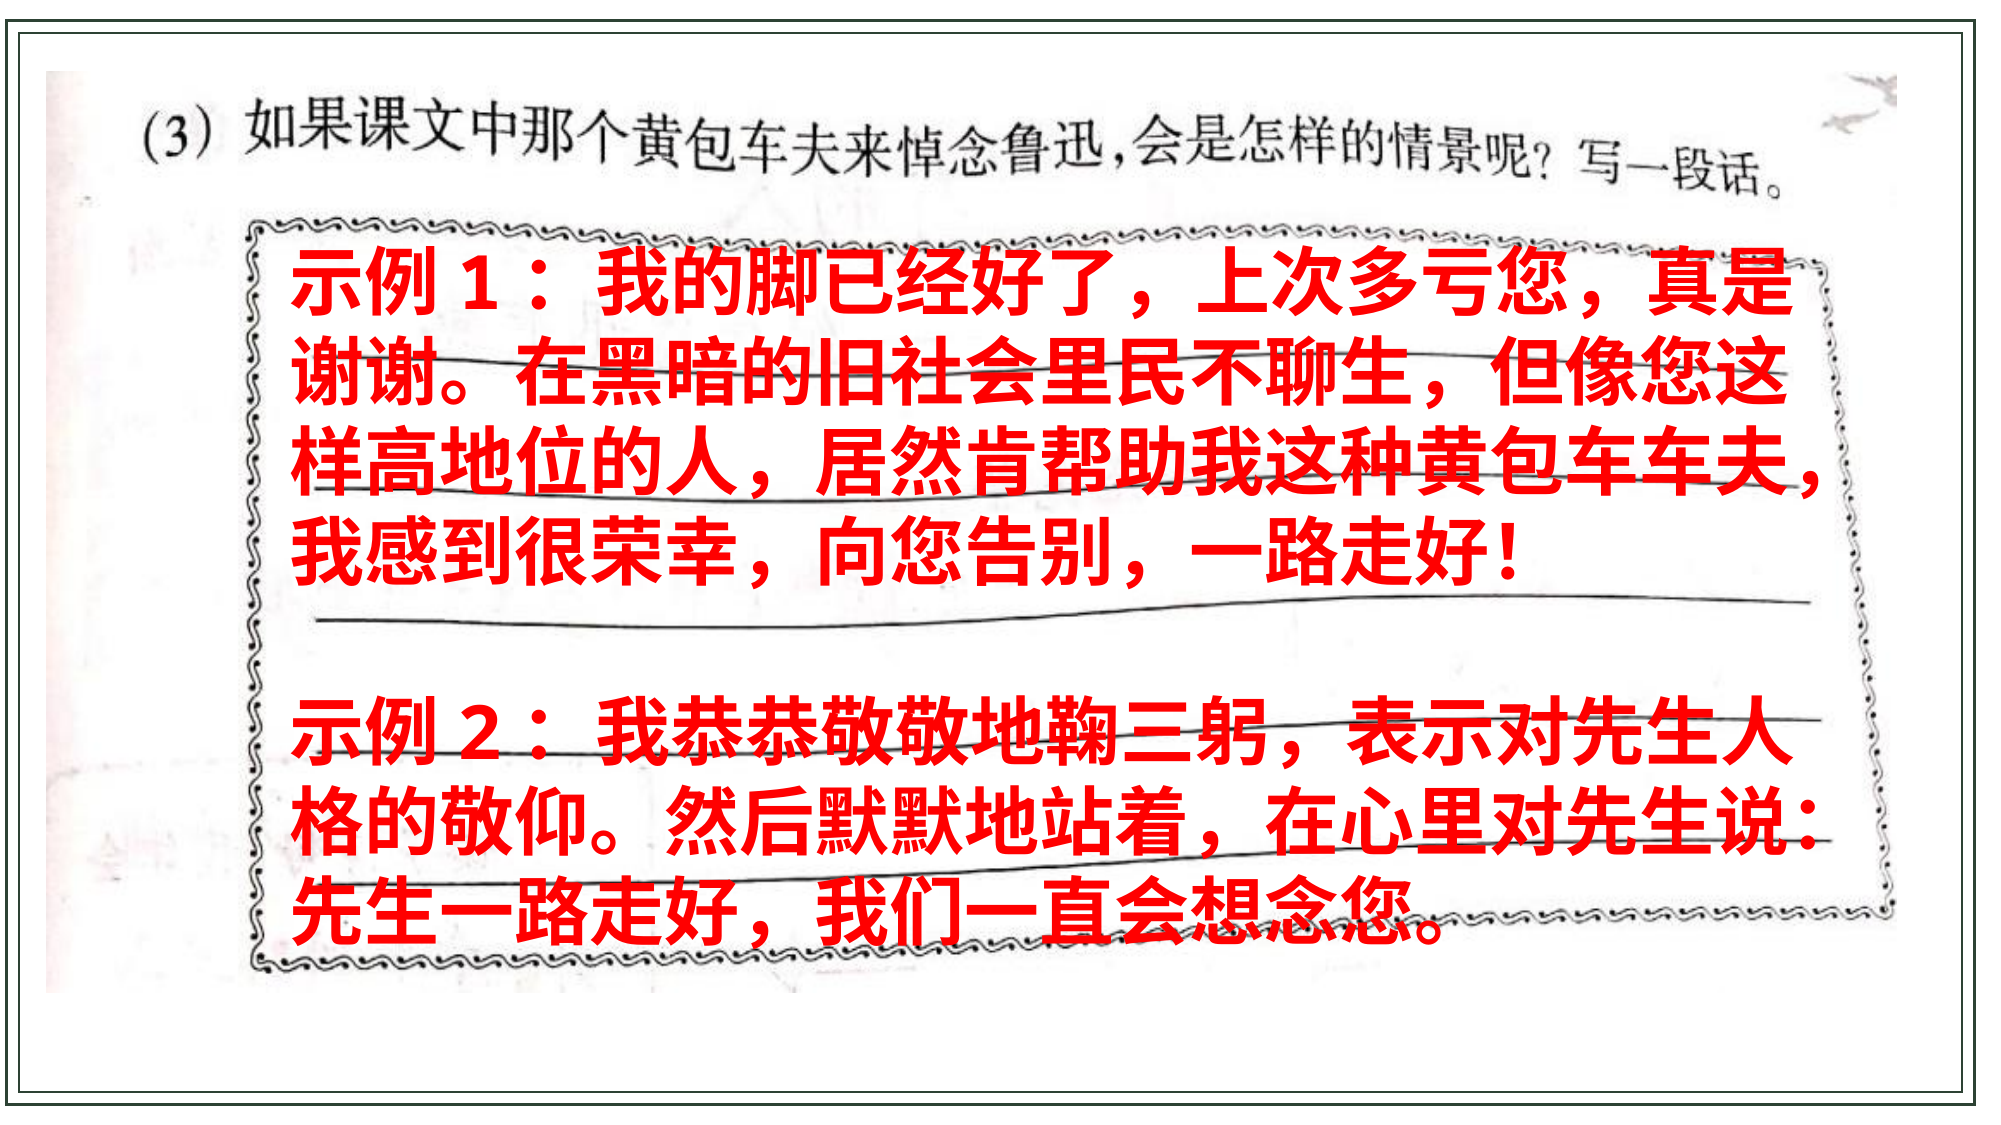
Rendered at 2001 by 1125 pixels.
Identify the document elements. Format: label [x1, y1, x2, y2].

picture [46, 71, 1897, 993]
text_box [6, 20, 1975, 1105]
